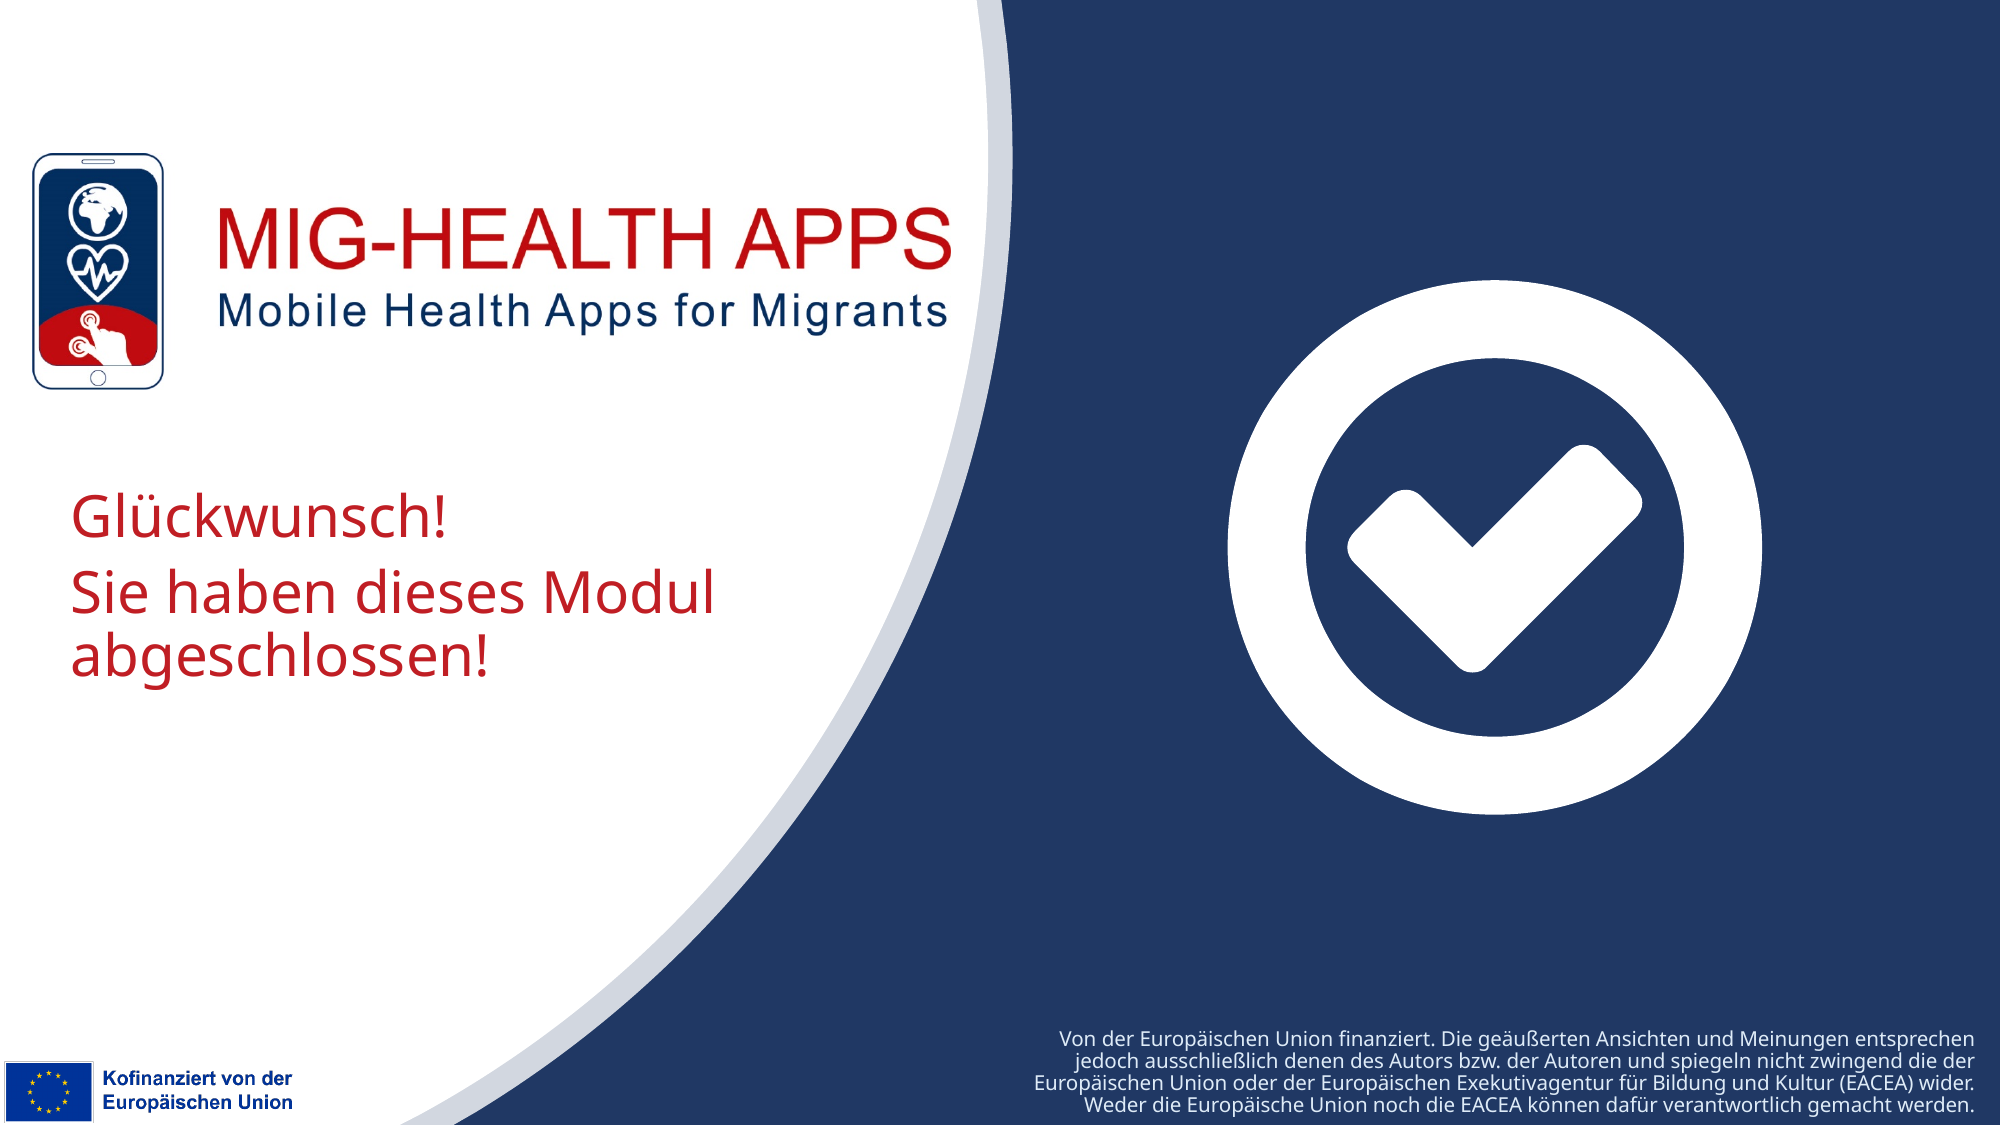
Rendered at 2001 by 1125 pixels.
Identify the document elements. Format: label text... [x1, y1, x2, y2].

picture [70, 569, 452, 951]
text_box Glückwunsch! Sie haben dieses Modul abgeschlossen! [55, 479, 882, 697]
text_box [0, 0, 990, 1125]
text_box [404, 697, 876, 1125]
picture [1226, 280, 1763, 816]
picture [1, 1058, 304, 1125]
text_box [882, 0, 1014, 685]
text_box Von der Europäischen Union finanziert. Die geäußerten Ansichten und Meinungen entsprechen jedoch ausschließlich denen des Autors bzw. der Autoren und spiegeln nicht zwingend die der Europäischen Union oder der Europäischen Exekutivagentur für Bildung und Kultur (EACEA) wider. Weder die Europäische Union noch die EACEA können dafür verantwortlich gemacht werden. [997, 1021, 1991, 1125]
picture [32, 153, 951, 390]
